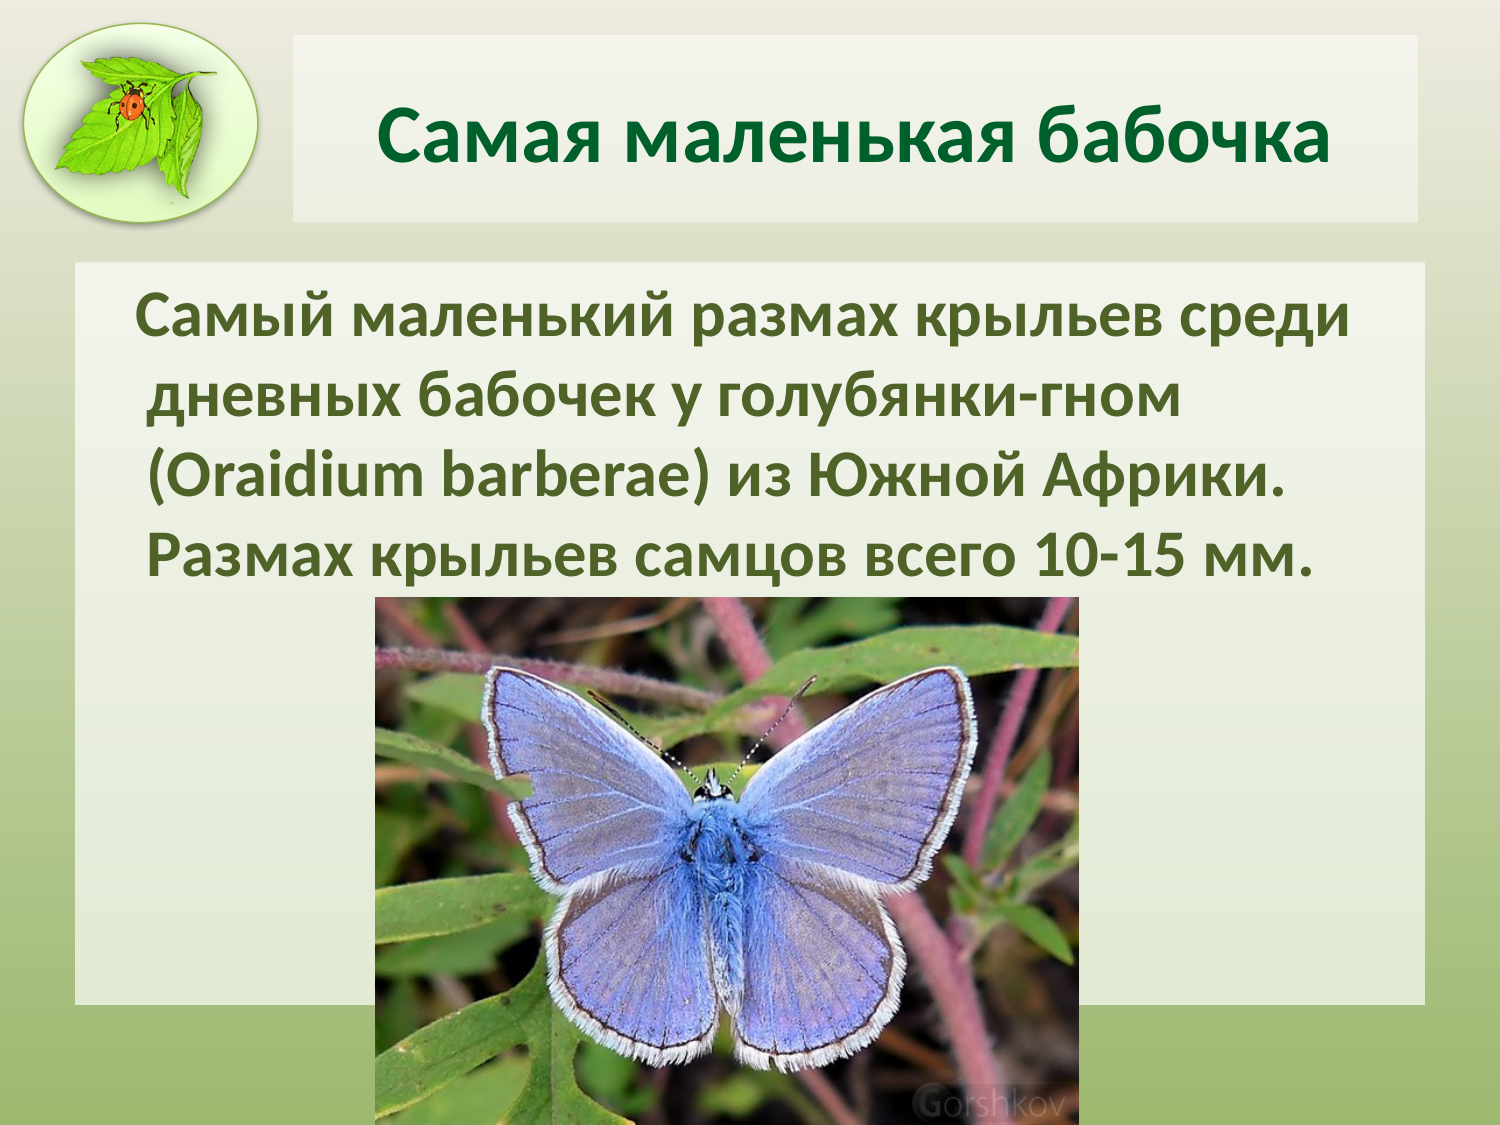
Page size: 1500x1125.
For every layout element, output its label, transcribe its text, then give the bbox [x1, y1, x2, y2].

list Самый маленький размах крыльев среди дневных бабочек у голубянки-гном (Oraidium barberae) из Южной Африки. Размах крыльев самцов всего 10-15 мм. [75, 262, 1425, 1005]
picture [374, 597, 1079, 1125]
picture [46, 35, 227, 211]
title Самая маленькая бабочка [292, 35, 1418, 223]
